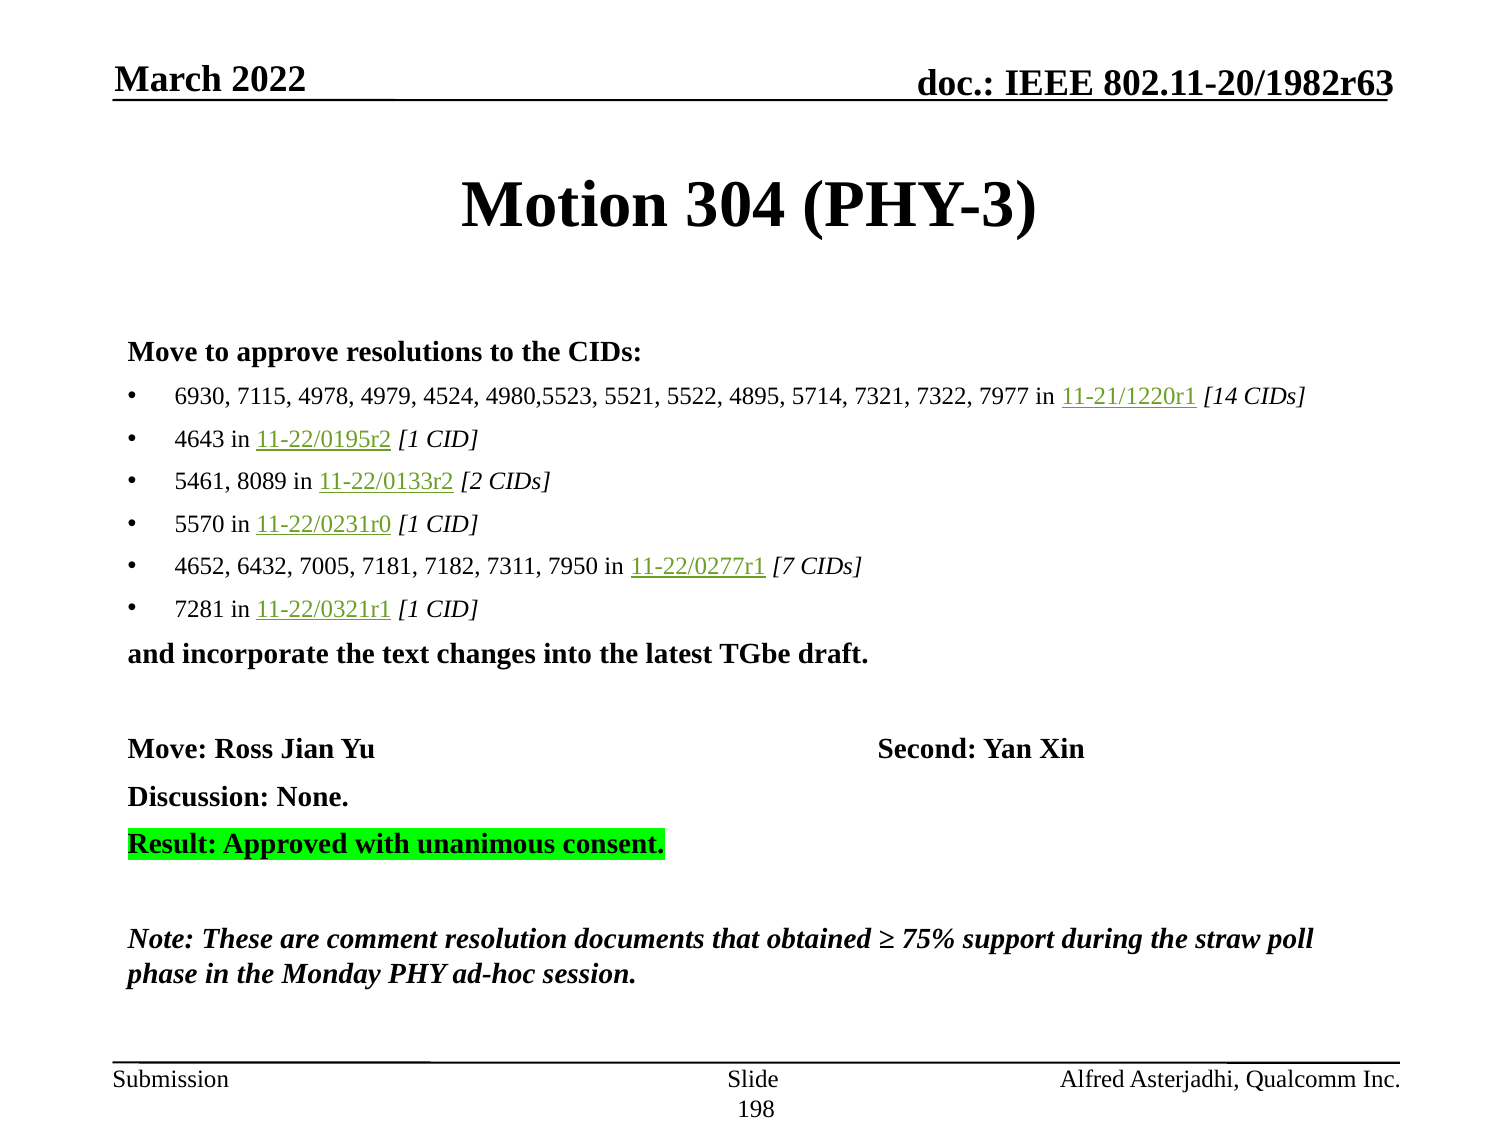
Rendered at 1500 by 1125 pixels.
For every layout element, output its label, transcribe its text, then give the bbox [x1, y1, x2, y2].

list Move to approve resolutions to the CIDs: 6930, 7115, 4978, 4979, 4524, 4980,5523, 5521, 5522, 4895, 5714, 7321, 7322, 7977 in 11-21/1220r1 [14 CIDs] 4643 in 11-22/0195r2 [1 CID] 5461, 8089 in 11-22/0133r2 [2 CIDs] 5570 in 11-22/0231r0 [1 CID] 4652, 6432, 7005, 7181, 7182, 7311, 7950 in 11-22/0277r1 [7 CIDs] 7281 in 11-22/0321r1 [1 CID] and incorporate the text changes into the latest TGbe draft. Move: Ross Jian Yu Second: Yan Xin Discussion: None. Result: Approved with unanimous consent. Note: These are comment resolution documents that obtained ≥ 75% support during the straw poll phase in the Monday PHY ad-hoc session. [112, 324, 1388, 1063]
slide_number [114, 54, 423, 100]
footer Alfred Asterjadhi, Qualcomm Inc. [878, 1061, 1402, 1093]
title Motion 304 (PHY-3) [112, 112, 1388, 288]
slide_number Slide 198 [712, 1061, 800, 1123]
